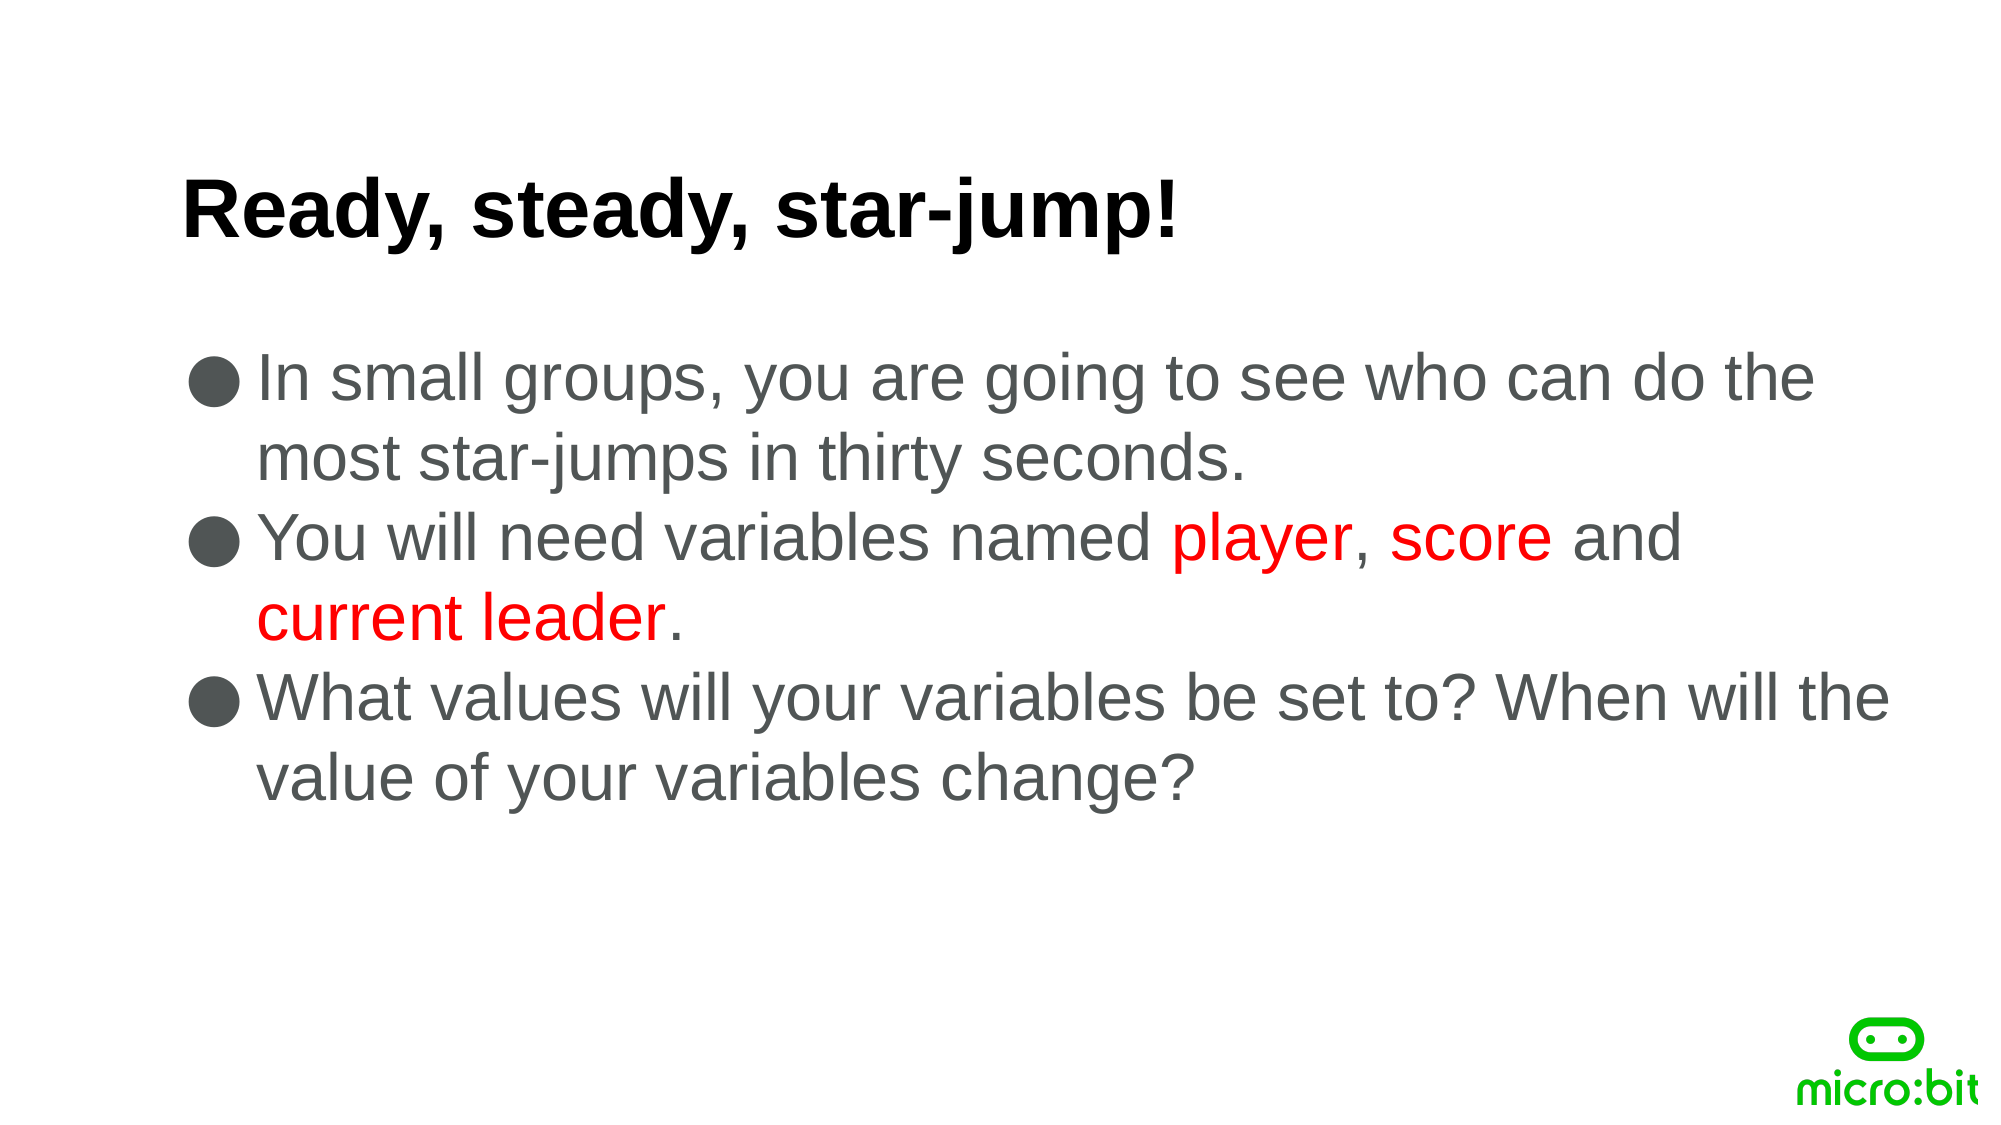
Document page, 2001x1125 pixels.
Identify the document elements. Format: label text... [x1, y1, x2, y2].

picture [1797, 1017, 1978, 1106]
text_box Ready, steady, star-jump! In small groups, you are going to see who can do the most star-jumps in thirty seconds. You will need variables named player, score and current leader. What values will your variables be set to? When will the value of your variables change? [166, 60, 1918, 884]
